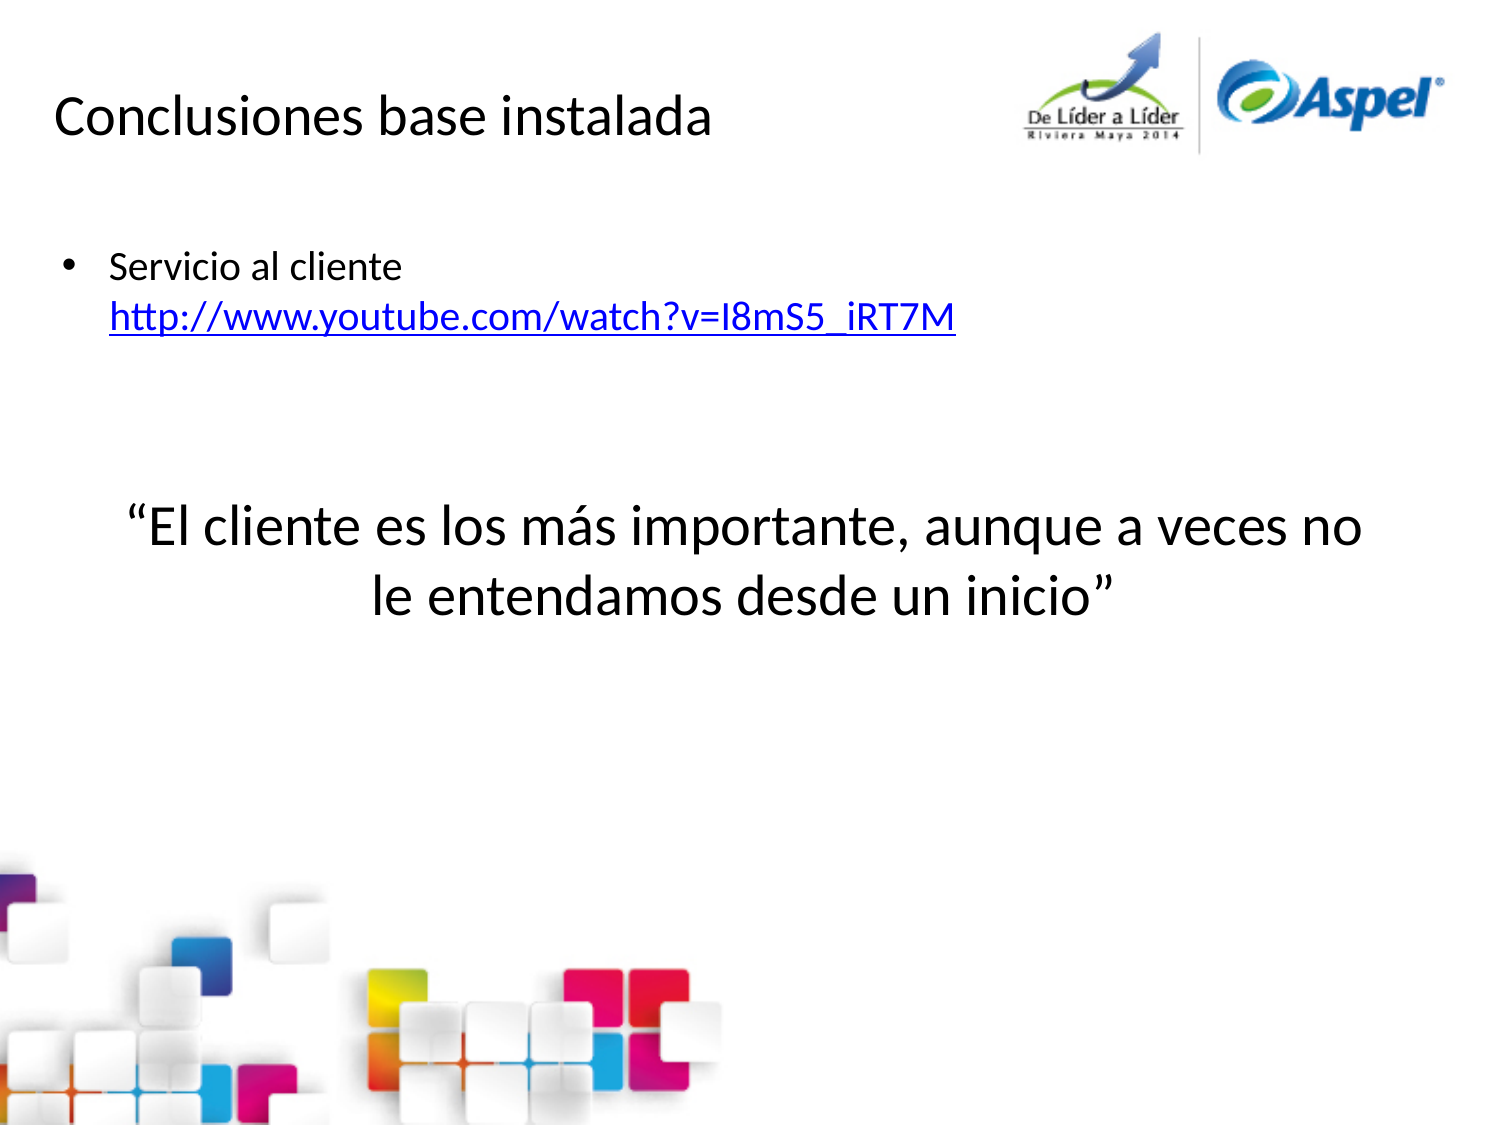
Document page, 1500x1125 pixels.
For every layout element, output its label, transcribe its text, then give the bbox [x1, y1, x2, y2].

text_box Conclusiones base instalada [39, 0, 821, 242]
picture [0, 0, 1500, 1125]
text_box Servicio al cliente http://www.youtube.com/watch?v=I8mS5_iRT7M [47, 231, 1335, 447]
text_box “El cliente es los más importante, aunque a veces no le entendamos desde un inicio” [100, 479, 1388, 735]
